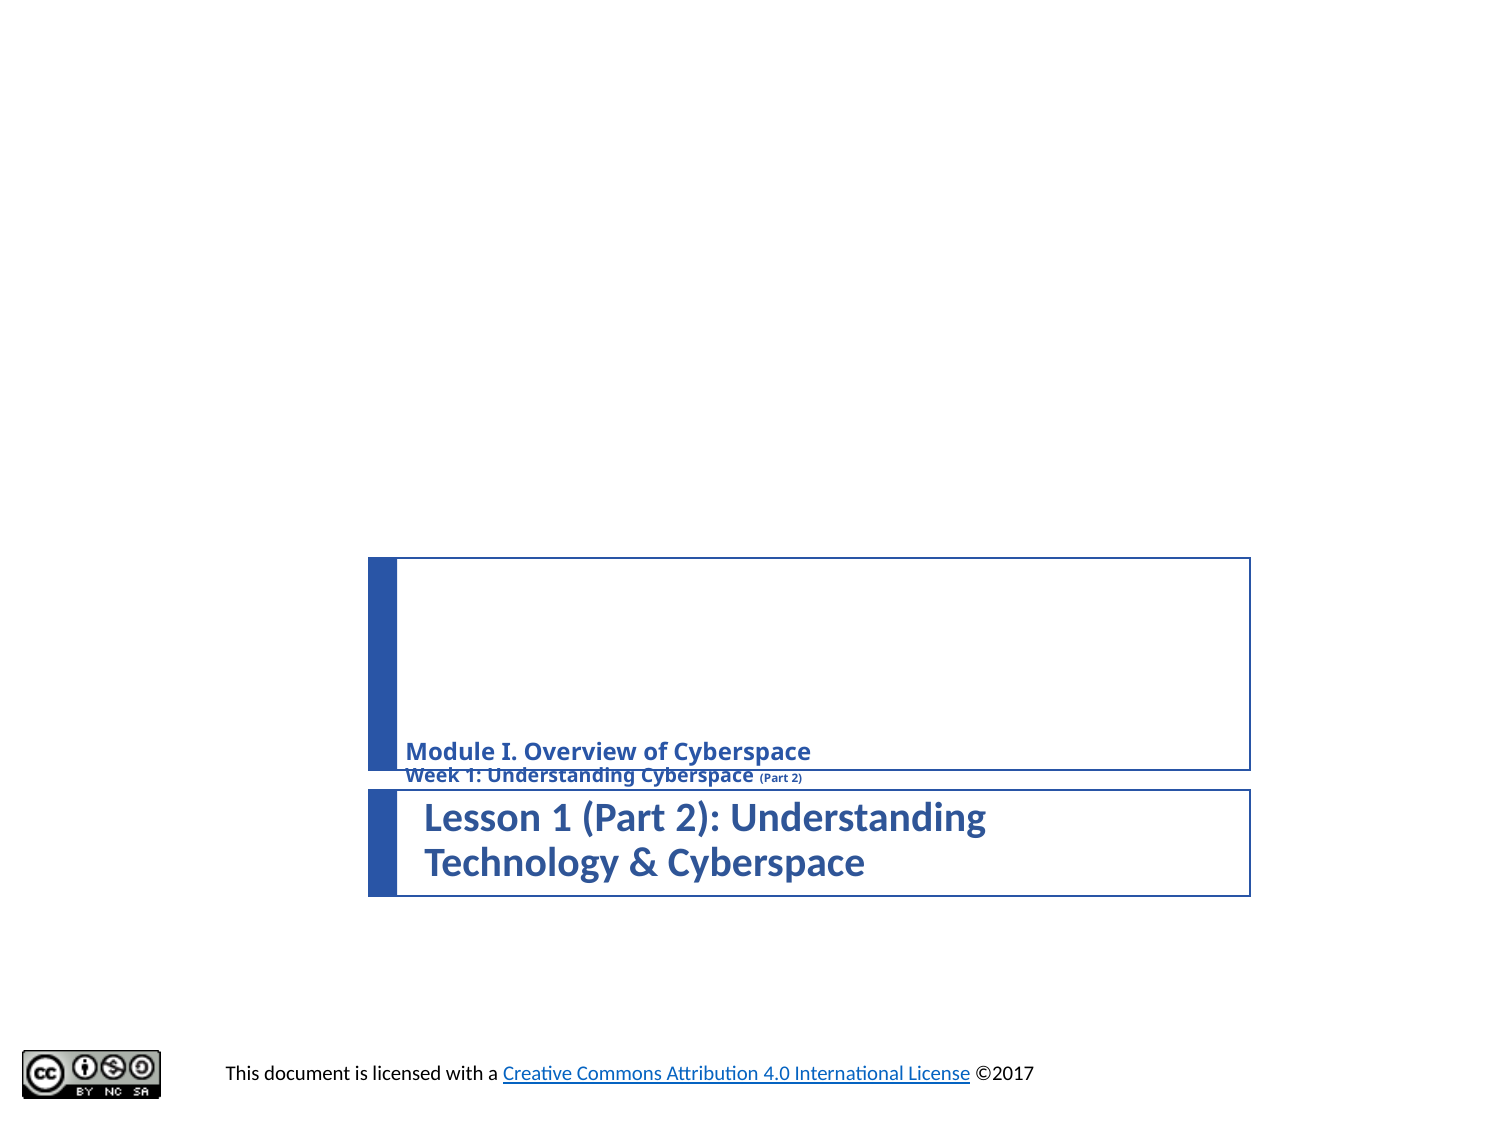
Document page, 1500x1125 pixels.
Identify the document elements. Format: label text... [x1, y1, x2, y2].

list Lesson 1 (Part 2): Understanding Technology & Cyberspace [409, 817, 1201, 864]
picture [22, 1050, 161, 1099]
title Module I. Overview of Cyberspace Week 1: Understanding Cyberspace (Part 2) [390, 678, 1216, 795]
